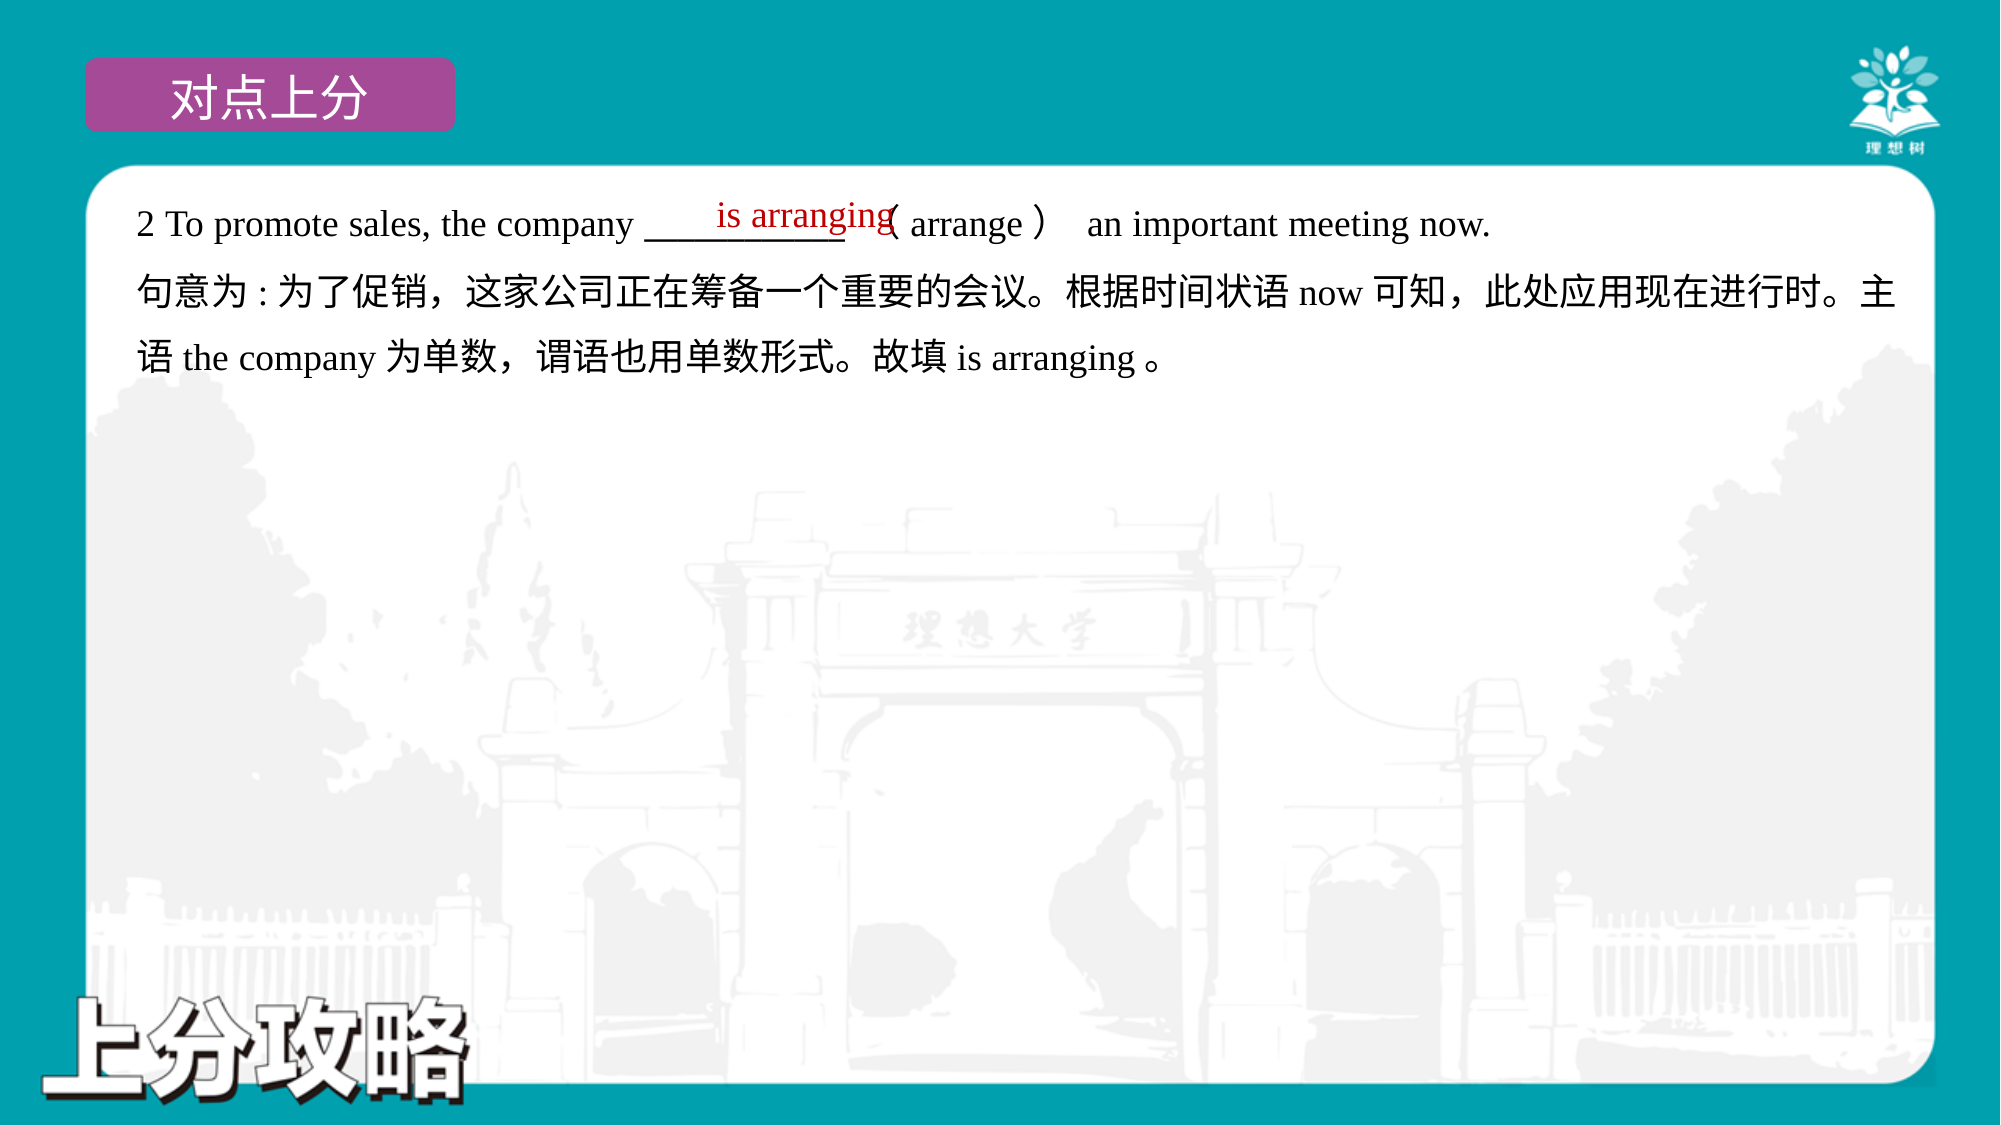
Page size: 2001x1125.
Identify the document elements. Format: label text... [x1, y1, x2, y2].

text_box 句意为:为了促销，这家公司正在筹备一个重要的会议。根据时间状语now可知，此处应用现在进行时。主 语the company为单数，谓语也用单数形式。故填is arranging。 [136, 244, 1865, 371]
picture [0, 0, 2000, 1125]
text_box 2 To promote sales, the company ____________ （arrange） an important meeting now. [136, 176, 1865, 237]
text_box is arranging [698, 168, 914, 228]
